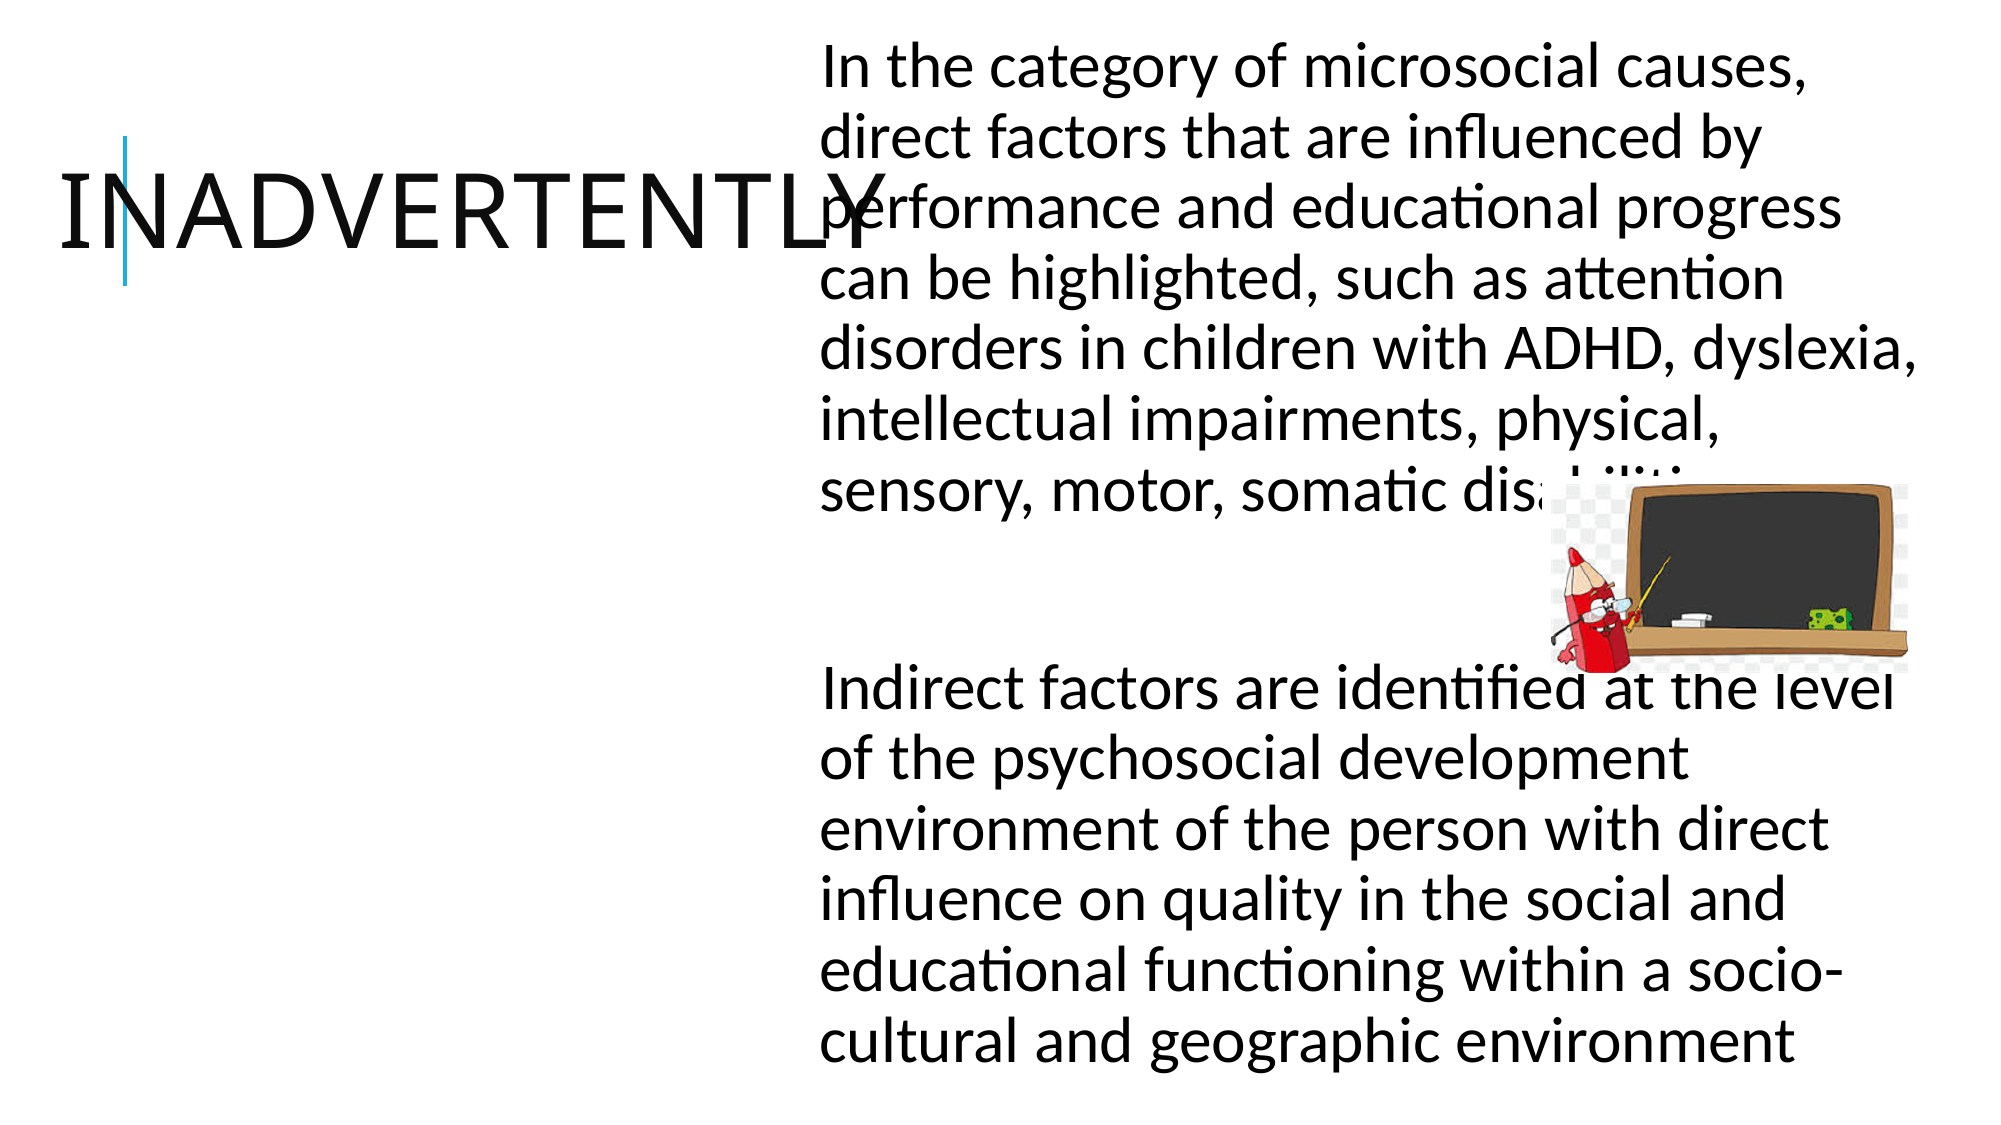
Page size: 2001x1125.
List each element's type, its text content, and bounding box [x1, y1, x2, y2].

title INADVERTENTLY [43, 96, 797, 342]
list In the category of microsocial causes, direct factors that are influenced by performance and educational progress can be highlighted, such as attention disorders in children with ADHD, dyslexia, intellectual impairments, physical, sensory, motor, somatic disabilities. Indirect factors are identified at the level of the psychosocial development environment of the person with direct influence on quality in the social and educational functioning within a socio-cultural and geographic environment [797, 23, 1937, 1102]
picture [1541, 476, 1919, 674]
